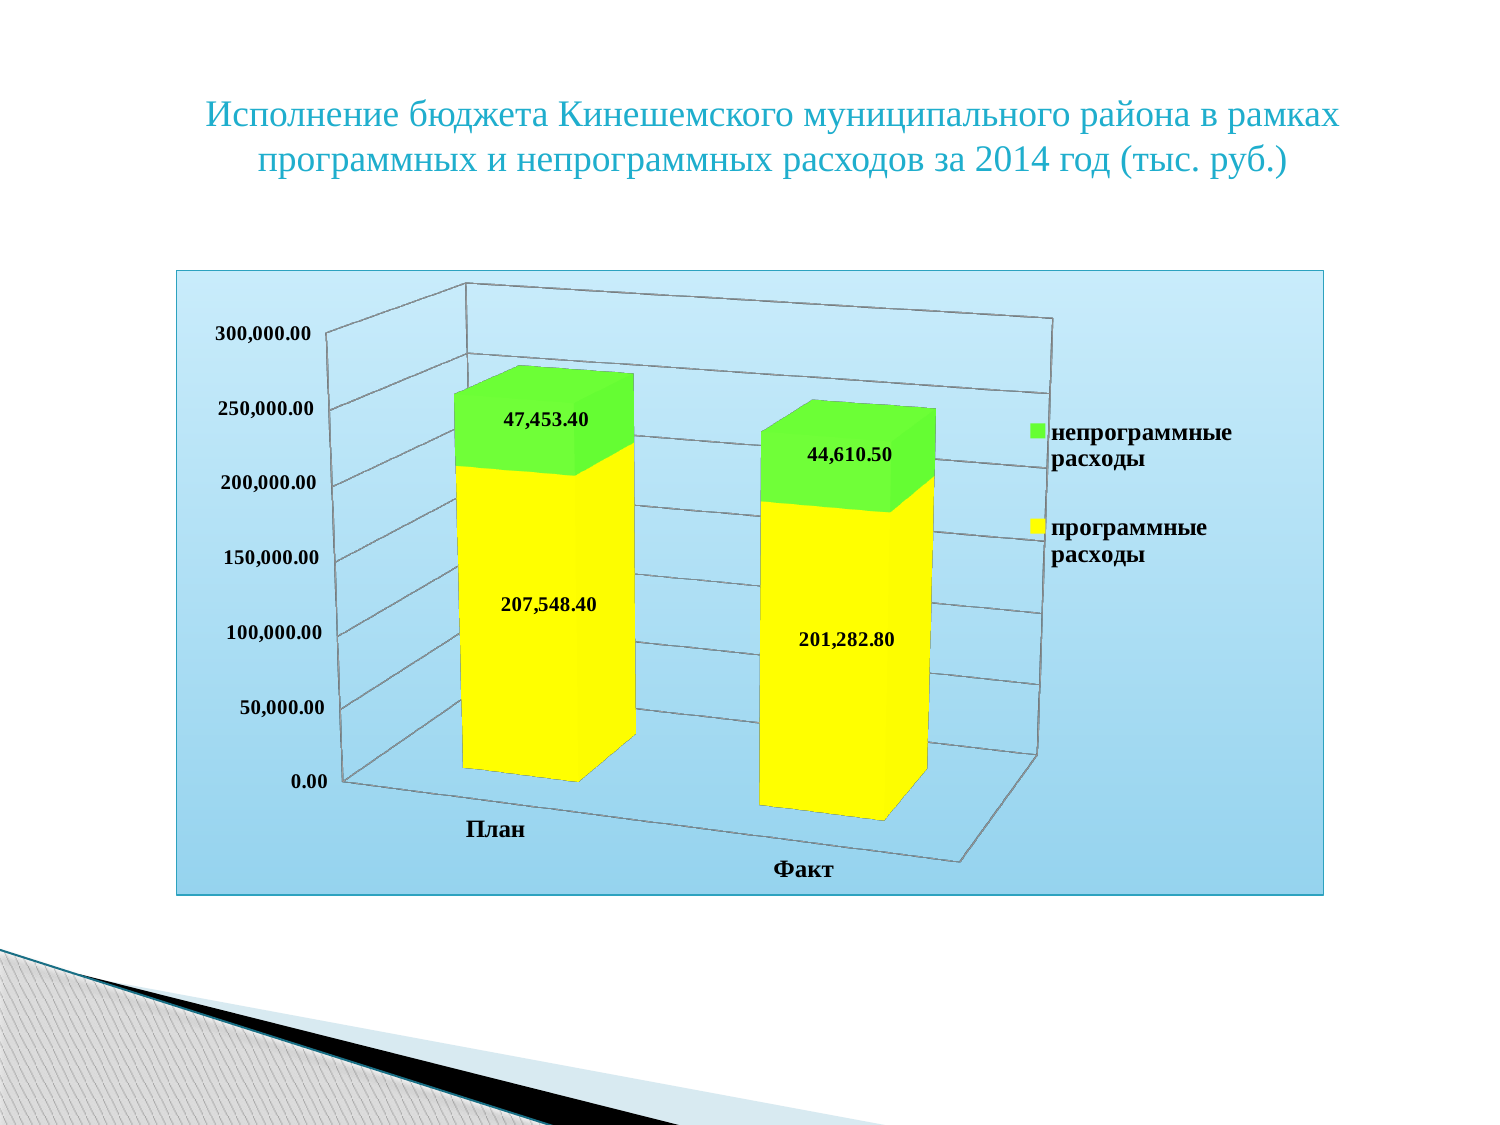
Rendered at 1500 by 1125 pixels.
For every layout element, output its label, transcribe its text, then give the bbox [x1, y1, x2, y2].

chart [175, 269, 1325, 897]
text_box Исполнение бюджета Кинешемского муниципального района в рамках программных и непрограммных расходов за 2014 год (тыс. руб.) [163, 81, 1383, 187]
